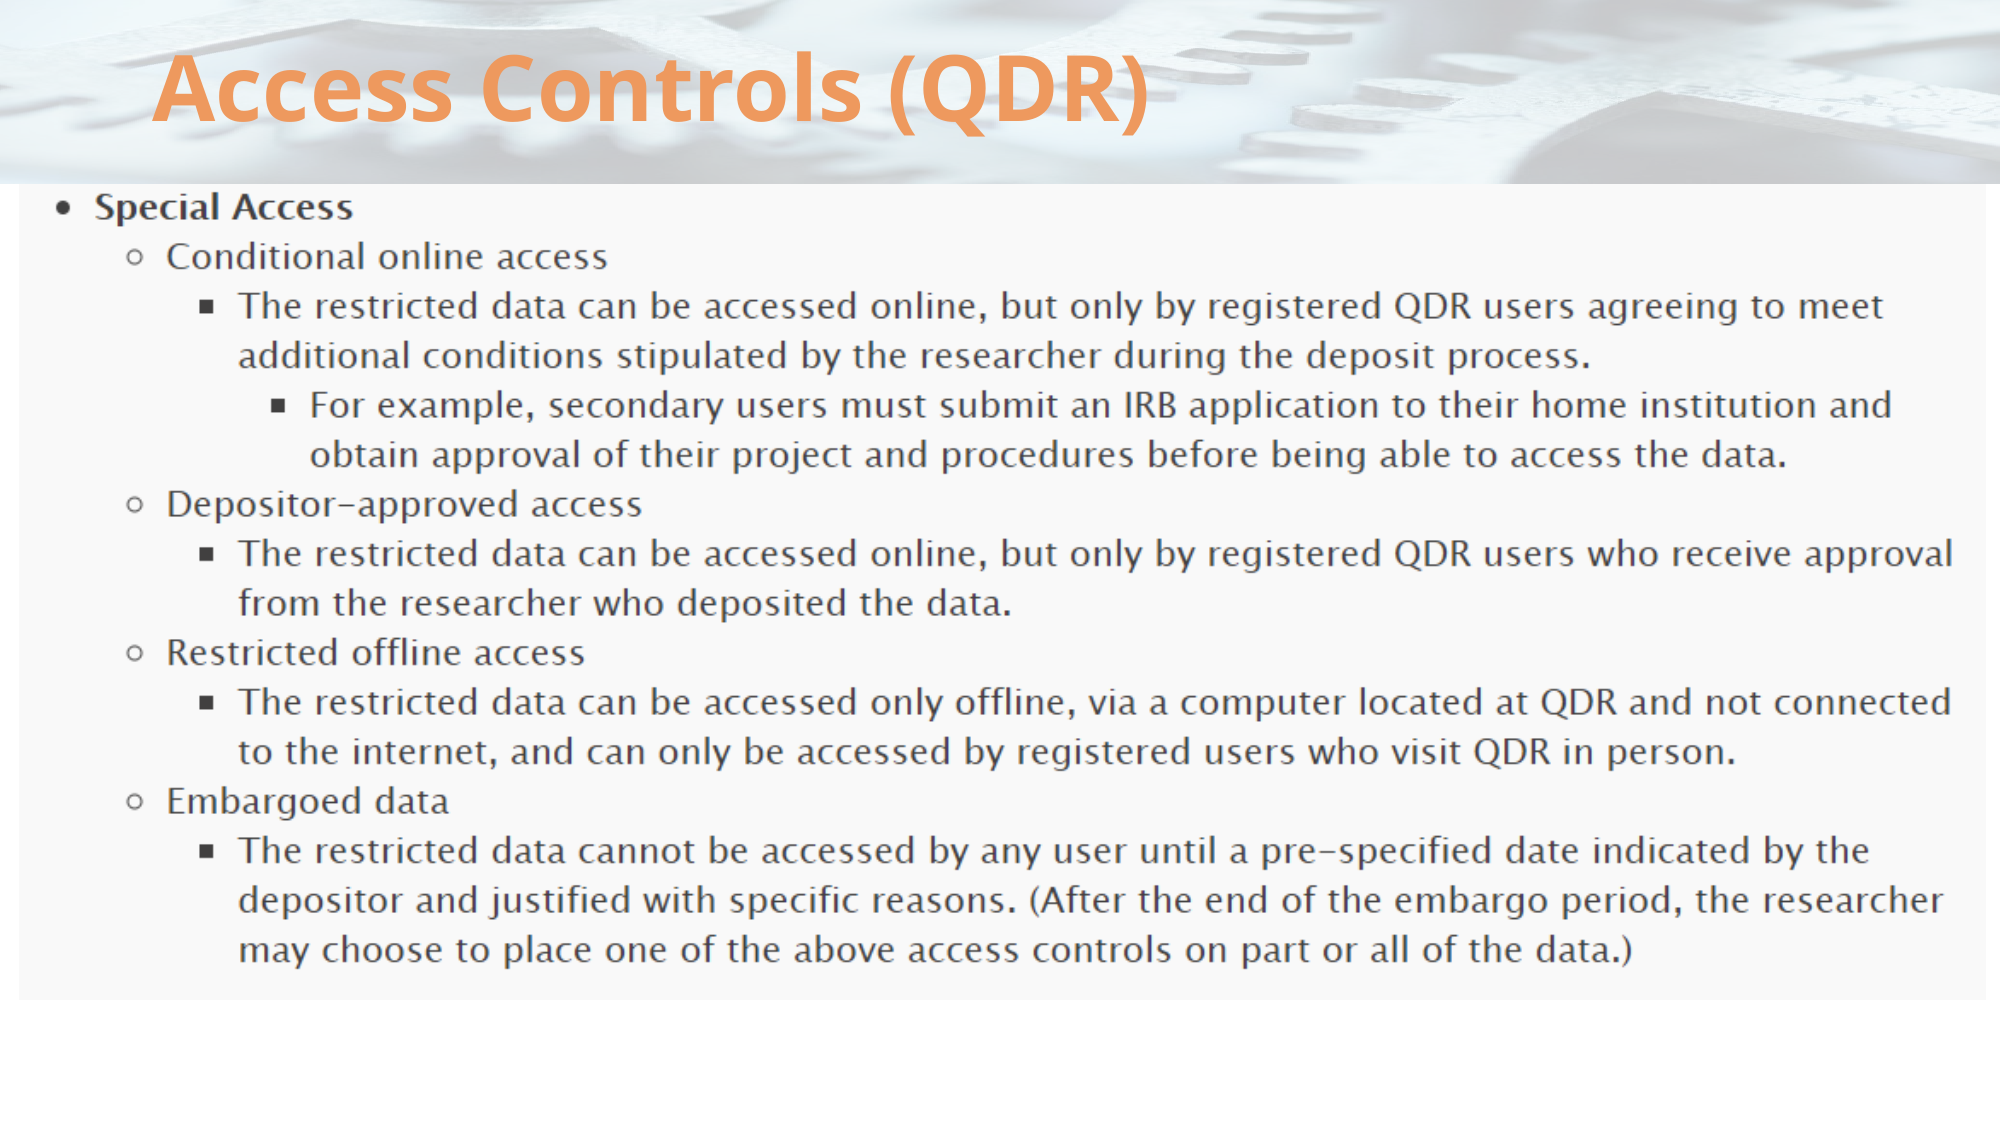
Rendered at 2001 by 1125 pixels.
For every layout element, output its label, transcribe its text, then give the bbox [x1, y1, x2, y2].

title Access Controls (QDR) [137, 29, 1863, 155]
picture [19, 184, 1986, 1000]
